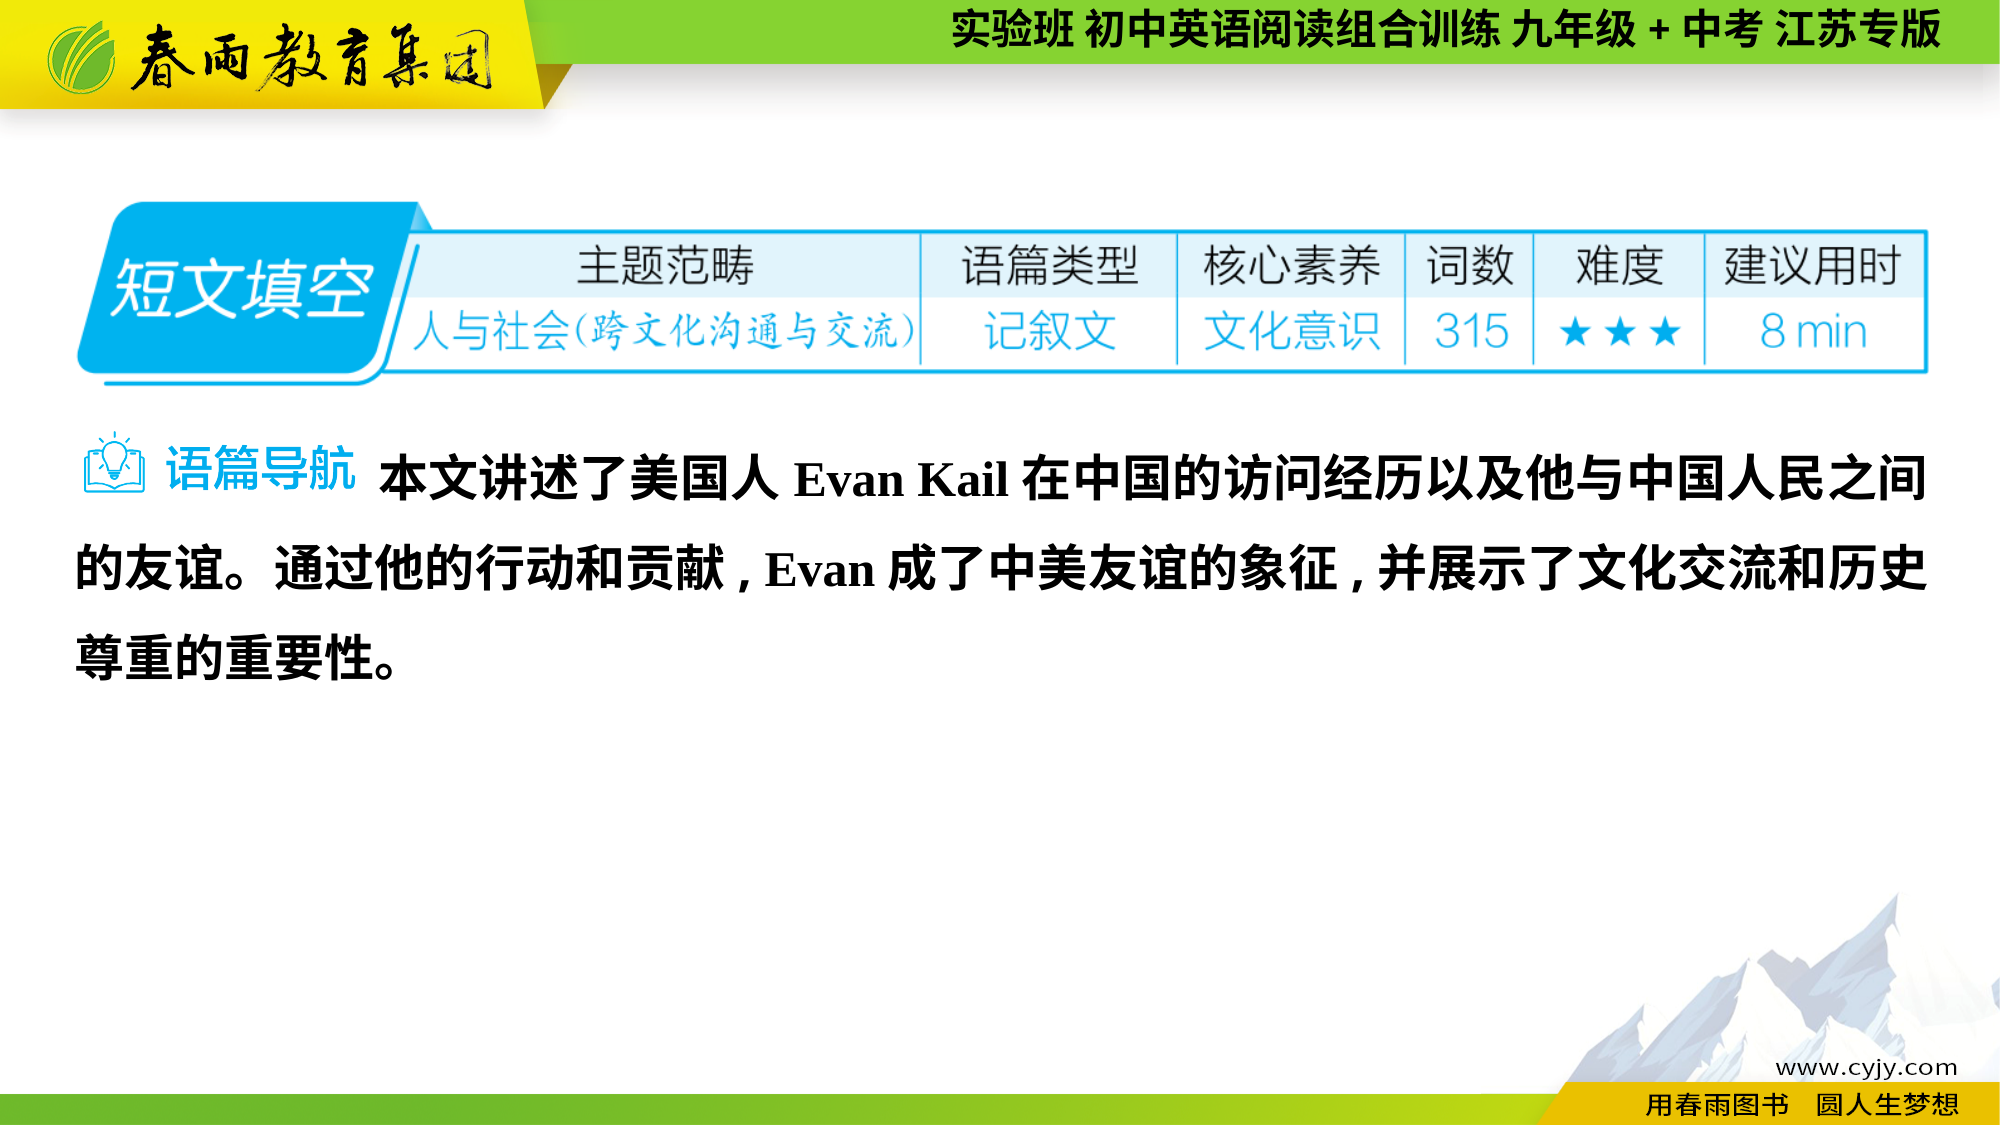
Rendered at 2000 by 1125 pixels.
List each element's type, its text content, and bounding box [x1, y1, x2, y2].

picture [0, 0, 2000, 1125]
list 本文讲述了美国人Evan Kail在中国的访问经历以及他与中国人民之间的友谊。通过他的行动和贡献, Evan成了中美友谊的象征,并展示了文化交流和历史尊重的重要性。 [59, 409, 1944, 686]
